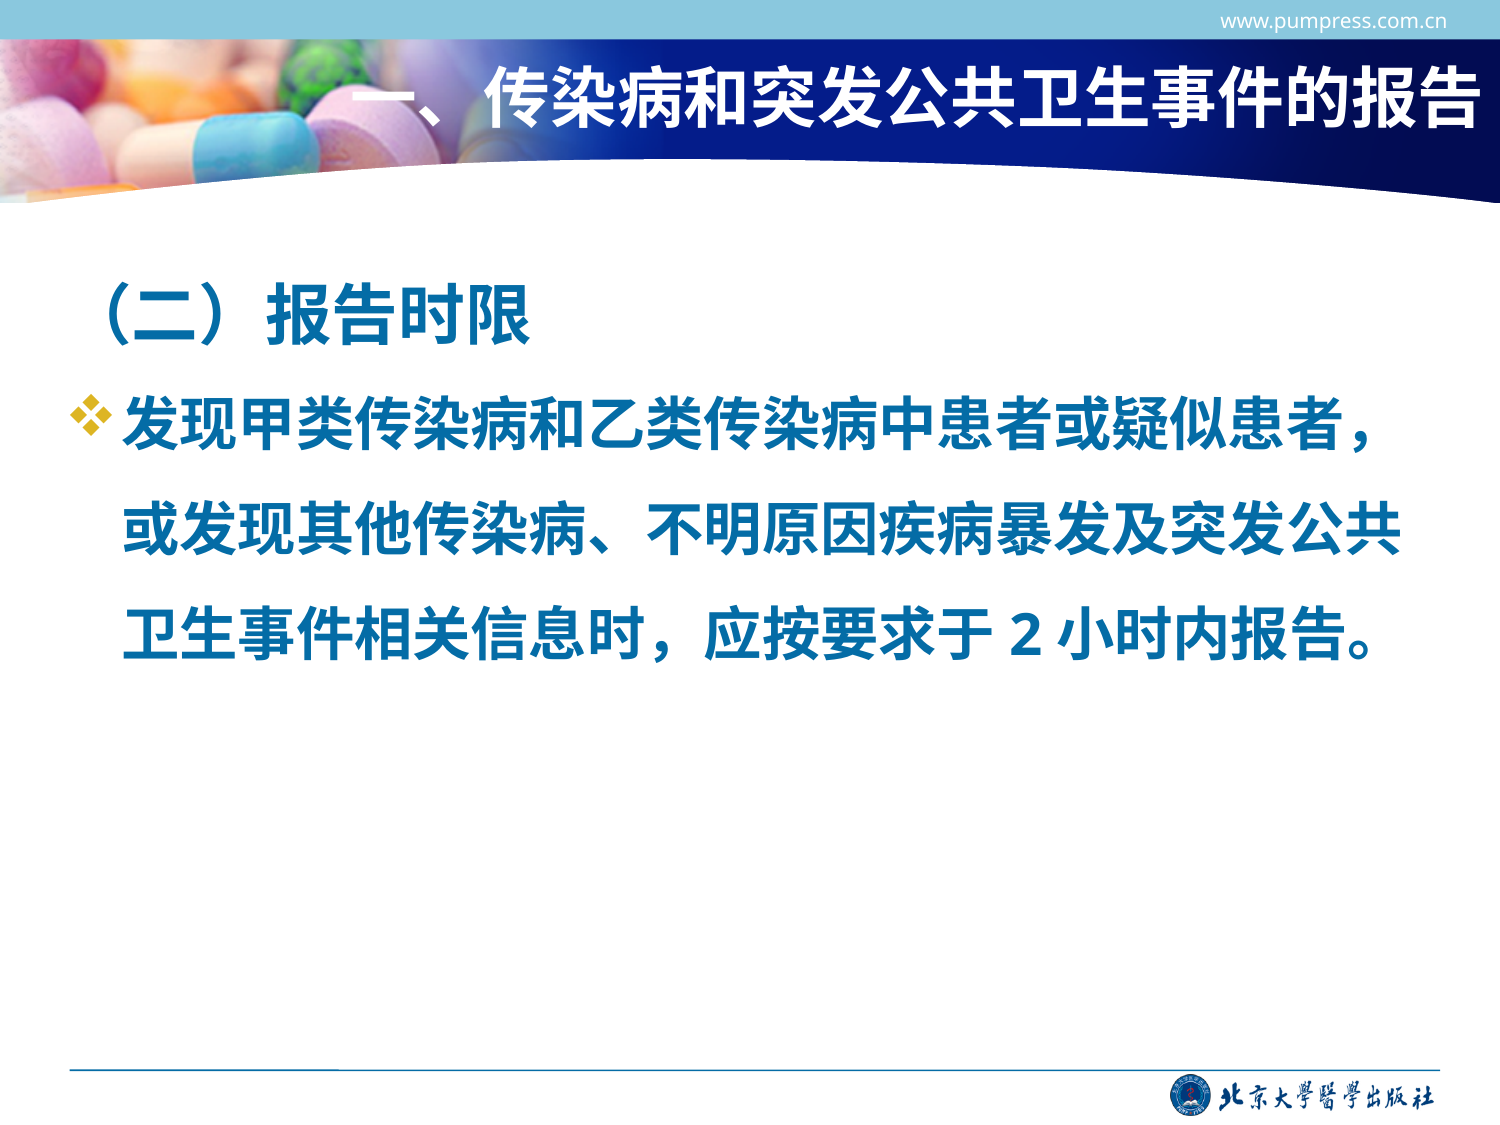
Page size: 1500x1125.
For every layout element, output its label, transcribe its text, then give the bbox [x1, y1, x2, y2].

slide_number www.pumpress.com.cn [1024, 0, 1463, 38]
title 一、传染病和突发公共卫生事件的报告 [137, 49, 1500, 143]
picture [1170, 1074, 1436, 1118]
list （二）报告时限 发现甲类传染病和乙类传染病中患者或疑似患者，或发现其他传染病、不明原因疾病暴发及突发公共卫生事件相关信息时，应按要求于2小时内报告。 [49, 224, 1463, 1026]
picture [0, 40, 1500, 203]
